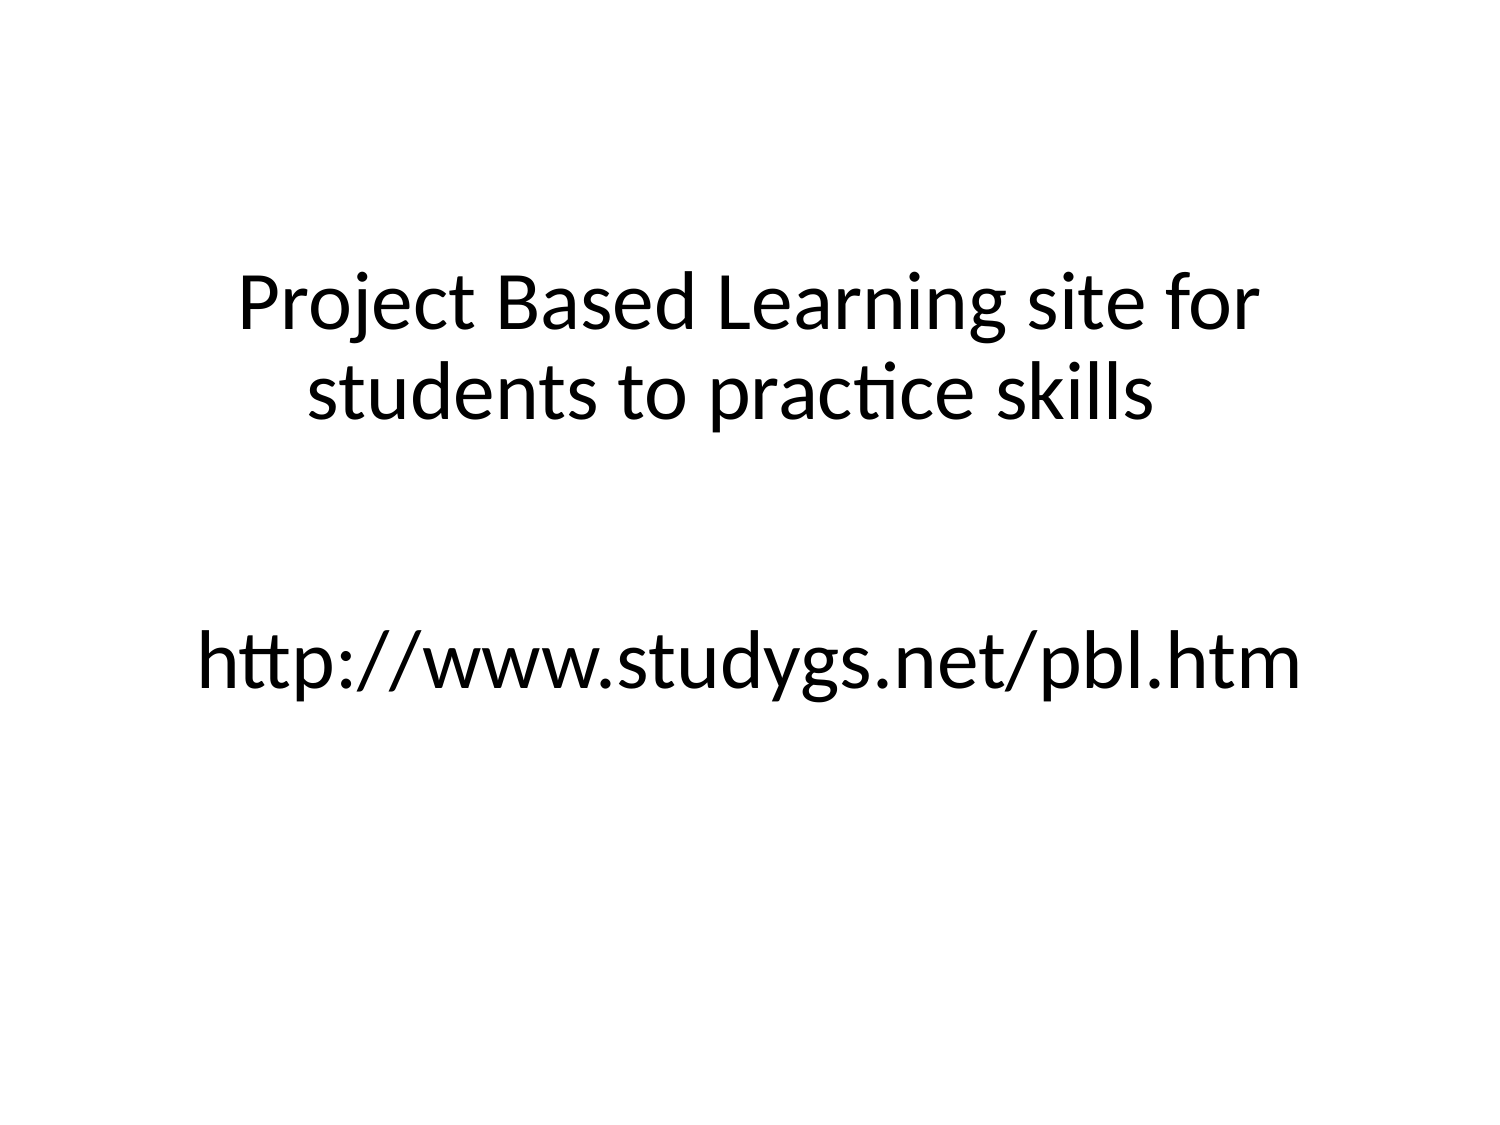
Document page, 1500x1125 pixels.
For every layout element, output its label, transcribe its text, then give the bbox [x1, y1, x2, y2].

text_box Project Based Learning site for students to practice skills http://www.studygs.net/pbl.htm [112, 249, 1388, 715]
